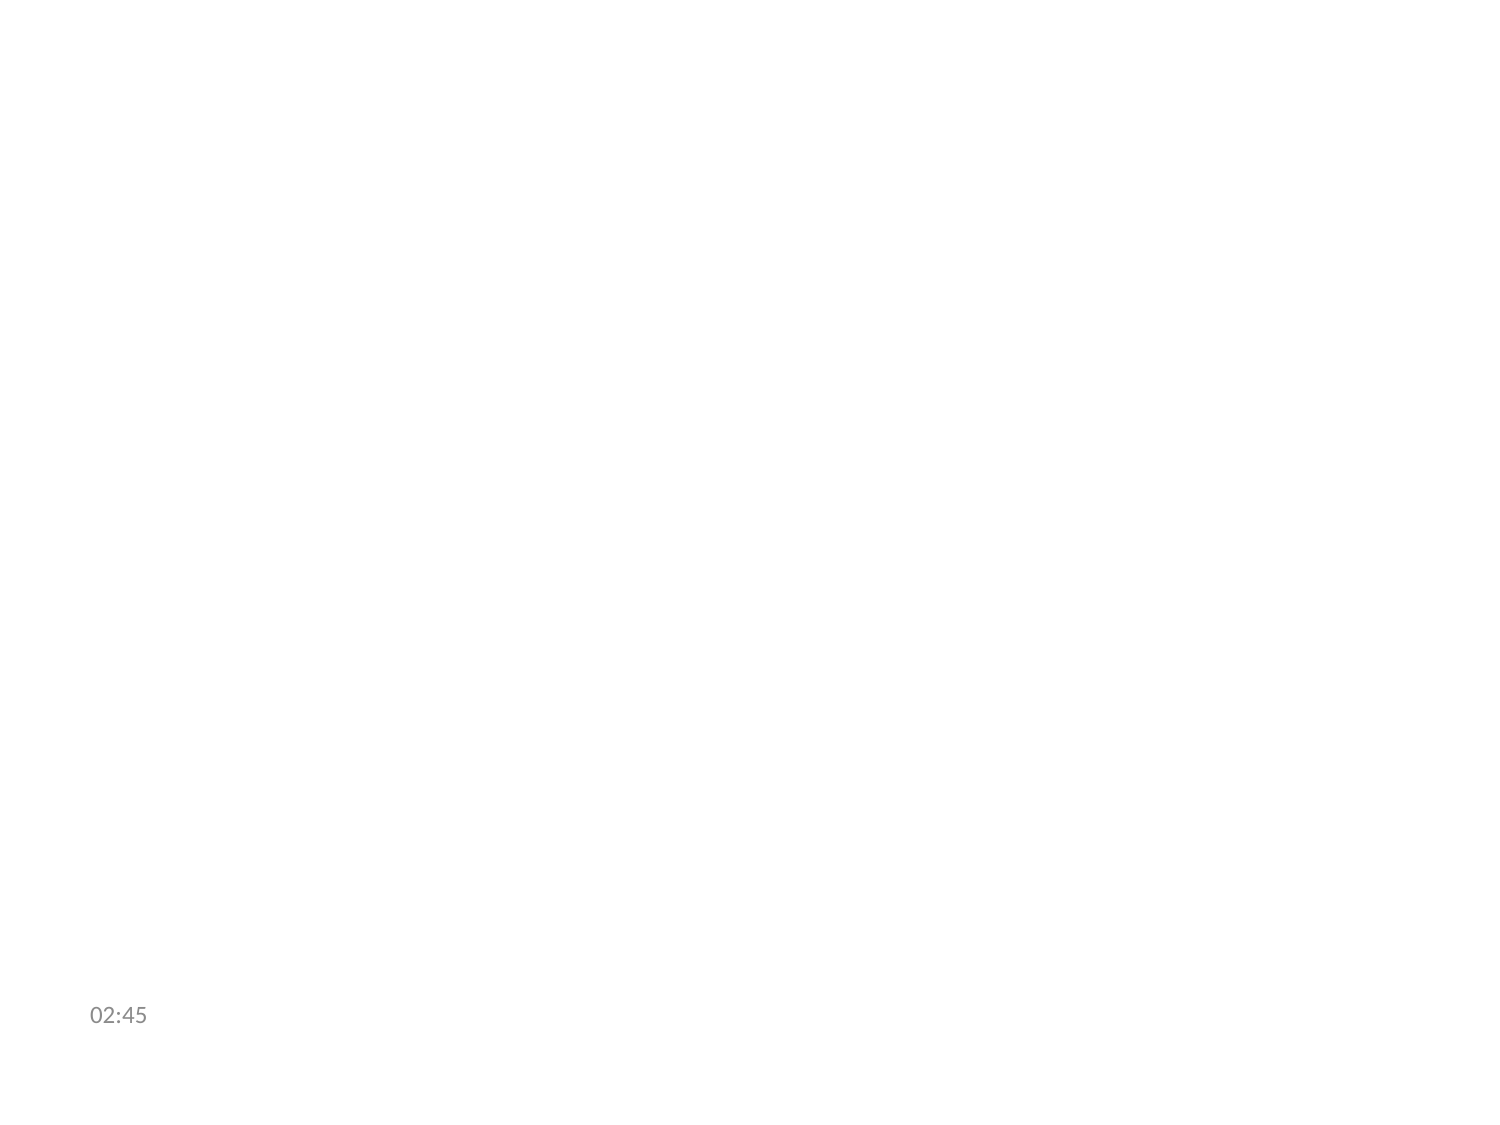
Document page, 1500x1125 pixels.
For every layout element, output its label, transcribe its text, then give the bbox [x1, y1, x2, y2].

text_box 15:35 [75, 983, 425, 1044]
